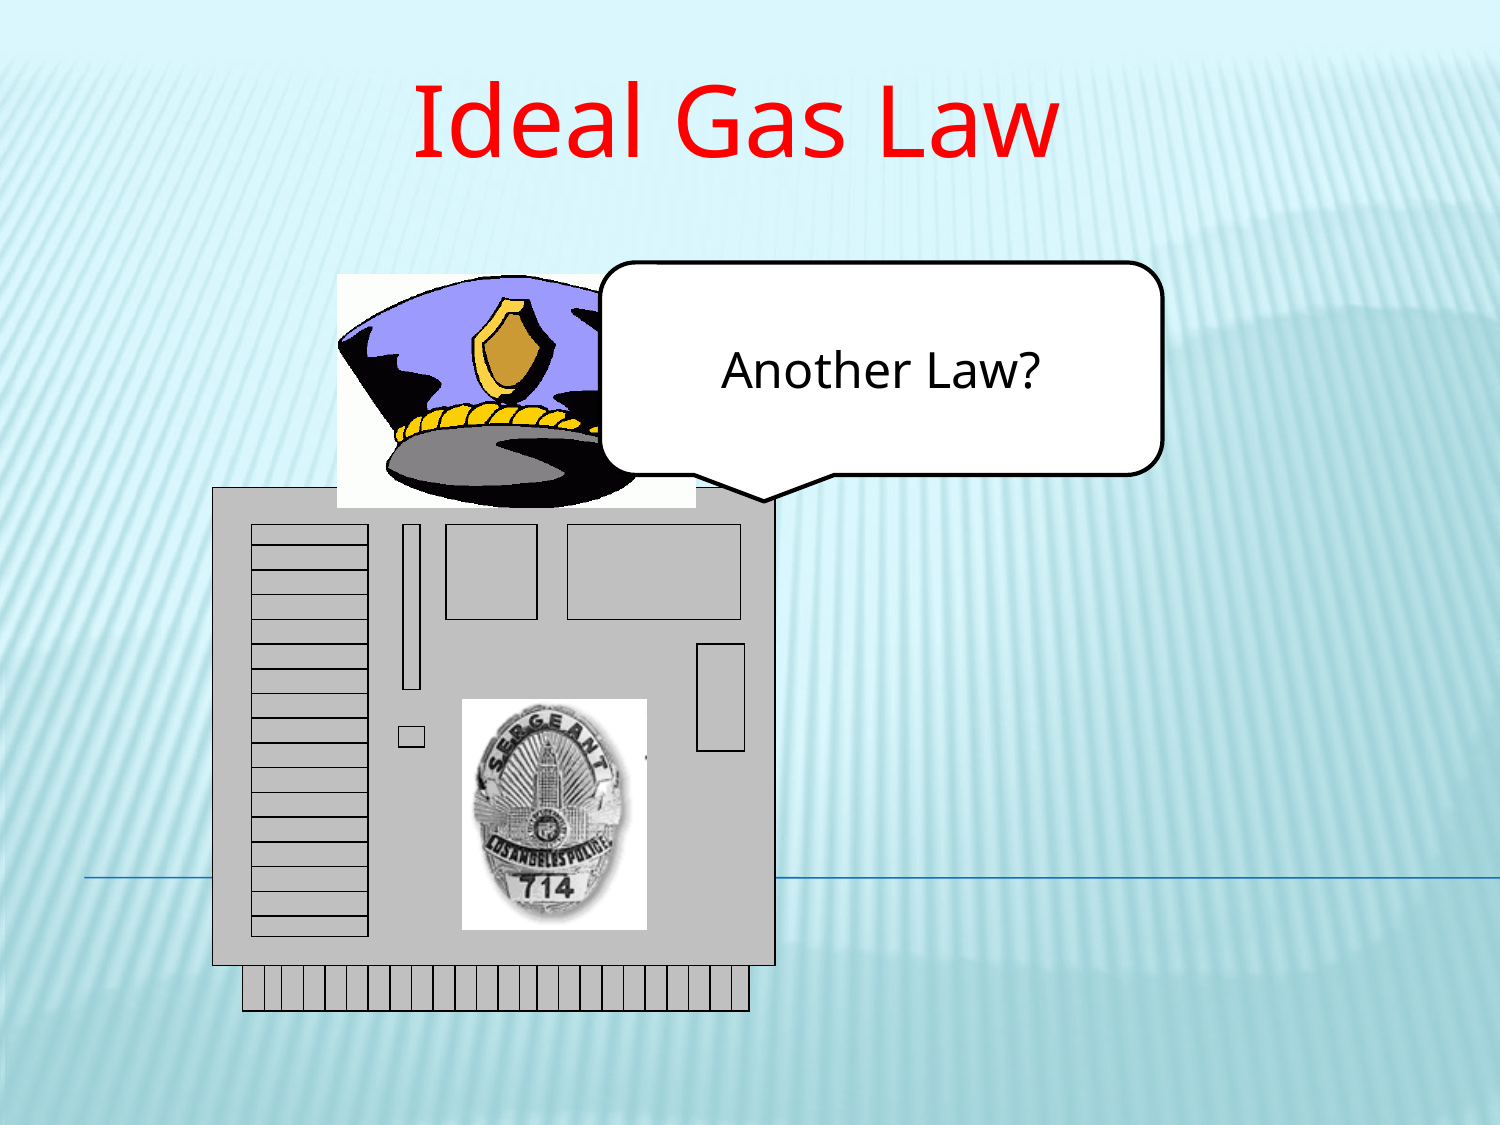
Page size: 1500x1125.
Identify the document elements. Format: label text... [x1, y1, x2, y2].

text_box Another Law? [608, 260, 1165, 504]
picture [462, 699, 648, 930]
picture [337, 274, 696, 508]
text_box Ideal Gas Law [150, 50, 1325, 185]
text_box [212, 487, 775, 1011]
